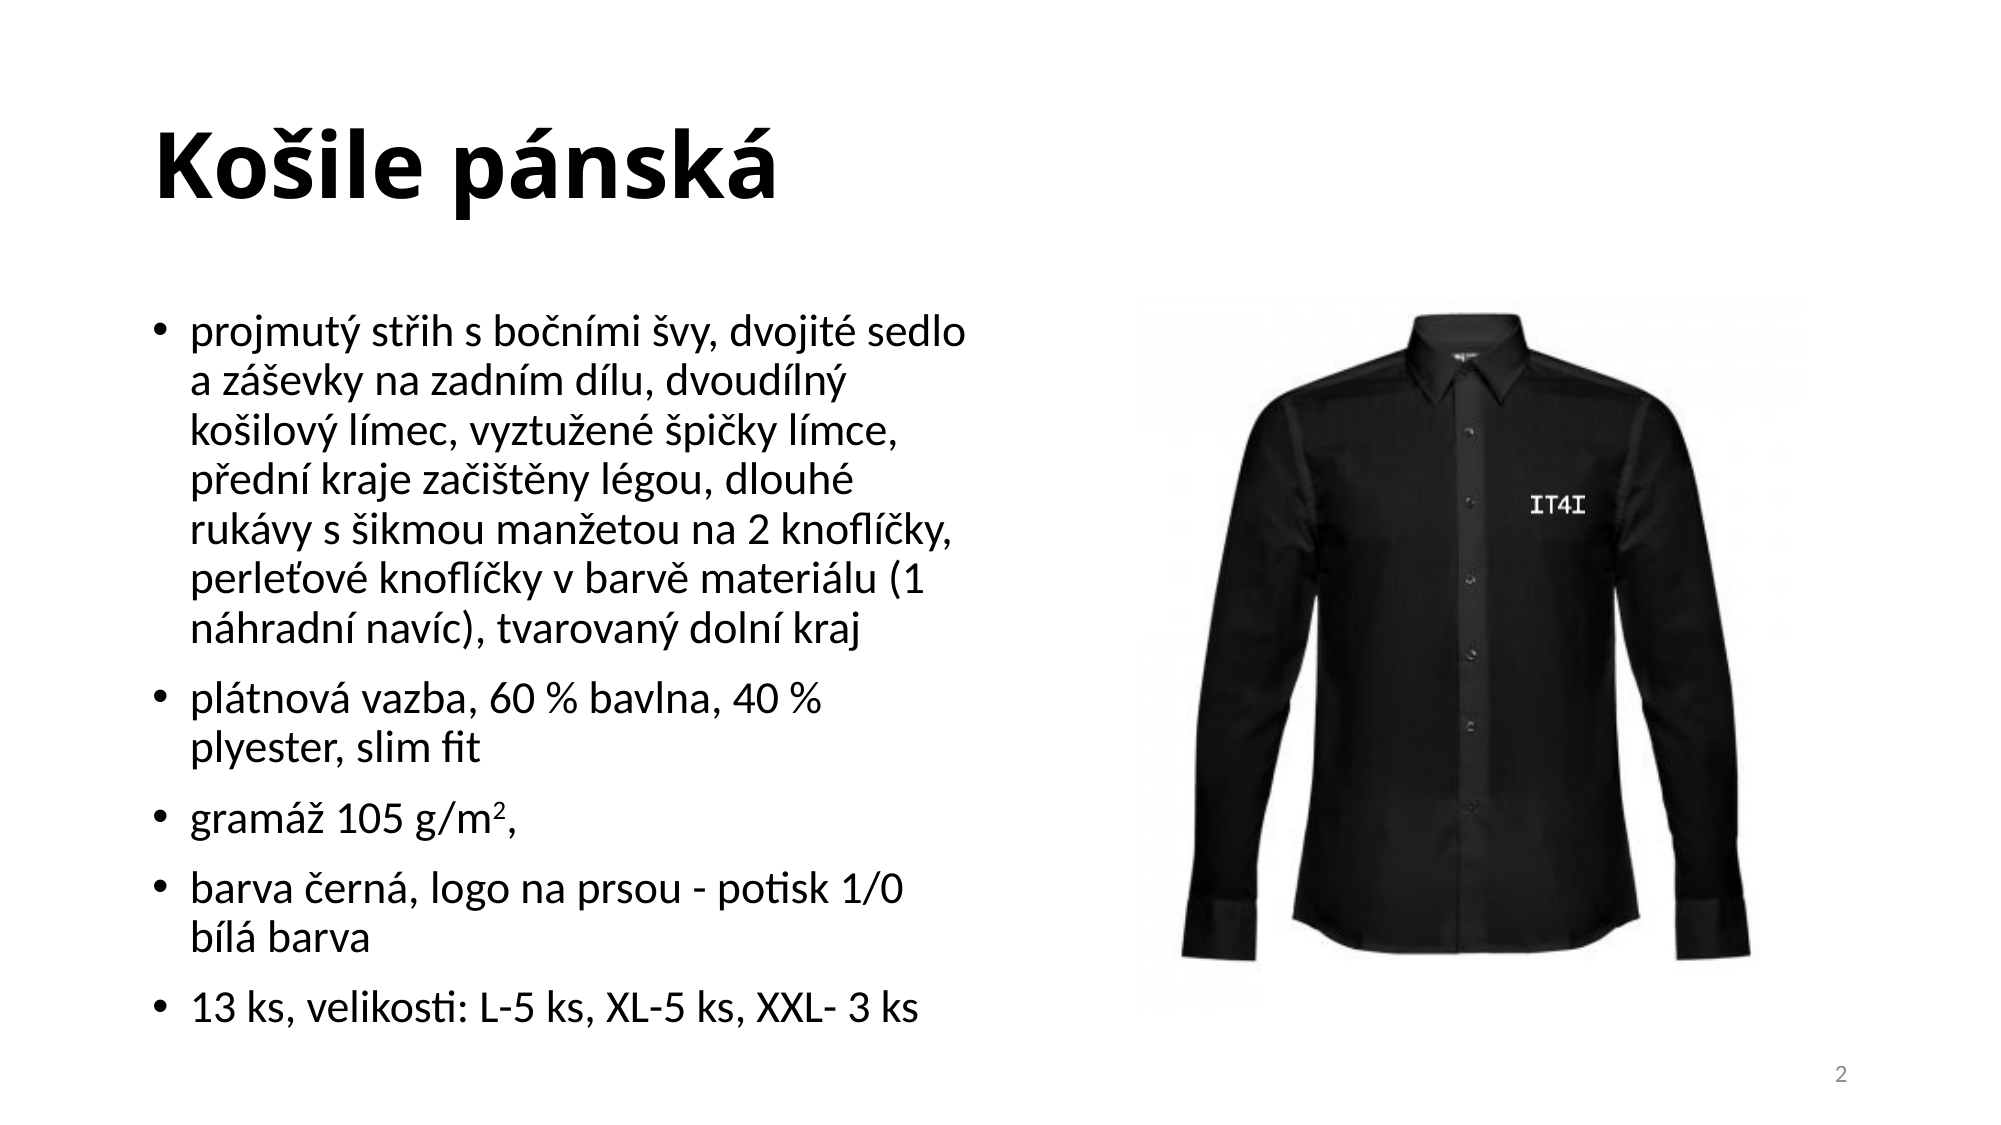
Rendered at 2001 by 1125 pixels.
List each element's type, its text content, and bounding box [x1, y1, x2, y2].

title Košile pánská [137, 59, 1863, 278]
list projmutý střih s bočními švy, dvojité sedlo a záševky na zadním dílu, dvoudílný košilový límec, vyztužené špičky límce, přední kraje začištěny légou, dlouhé rukávy s šikmou manžetou na 2 knoflíčky, perleťové knoflíčky v barvě materiálu (1 náhradní navíc), tvarovaný dolní kraj plátnová vazba, 60 % bavlna, 40 % plyester, slim fit gramáž 105 g/m2, barva černá, logo na prsou - potisk 1/0 bílá barva 13 ks, velikosti: L-5 ks, XL-5 ks, XXL- 3 ks [137, 299, 988, 1014]
slide_number 2 [1412, 1042, 1863, 1103]
picture [1139, 302, 1804, 1014]
